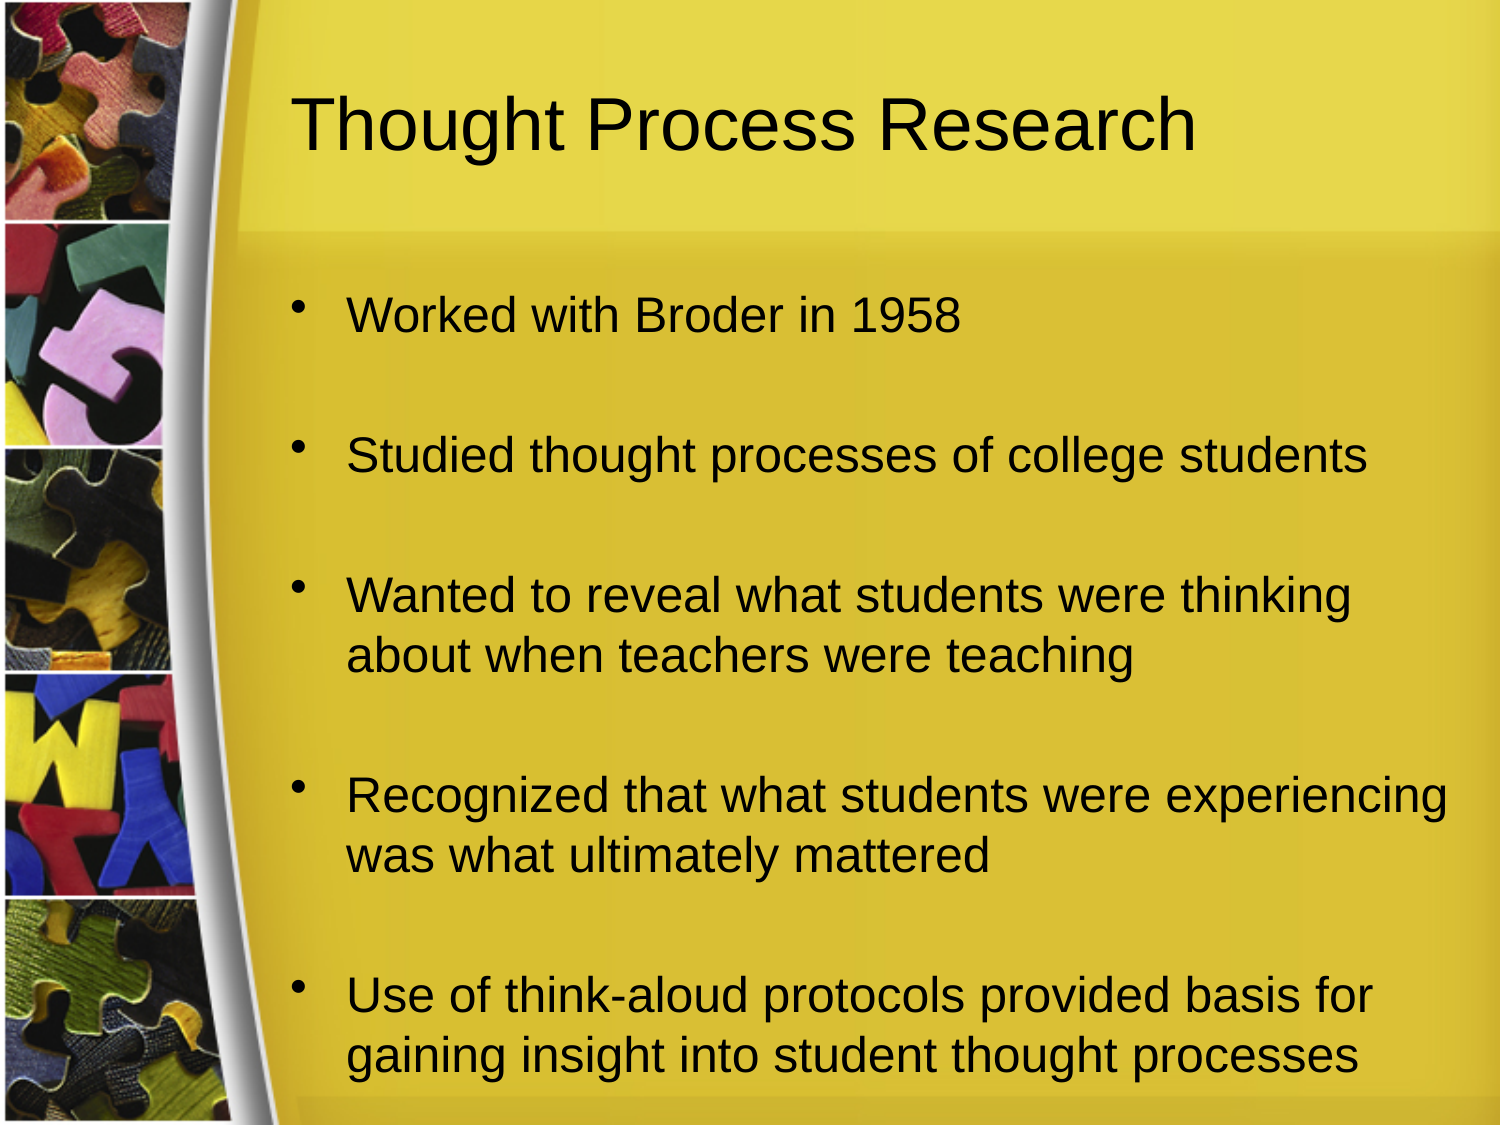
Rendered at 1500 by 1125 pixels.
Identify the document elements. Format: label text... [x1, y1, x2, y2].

list Worked with Broder in 1958 Studied thought processes of college students Wanted to reveal what students were thinking about when teachers were teaching Recognized that what students were experiencing was what ultimately mattered Use of think-aloud protocols provided basis for gaining insight into student thought processes [274, 274, 1476, 1125]
title Thought Process Research [274, 32, 1473, 209]
picture [0, 0, 1500, 1125]
